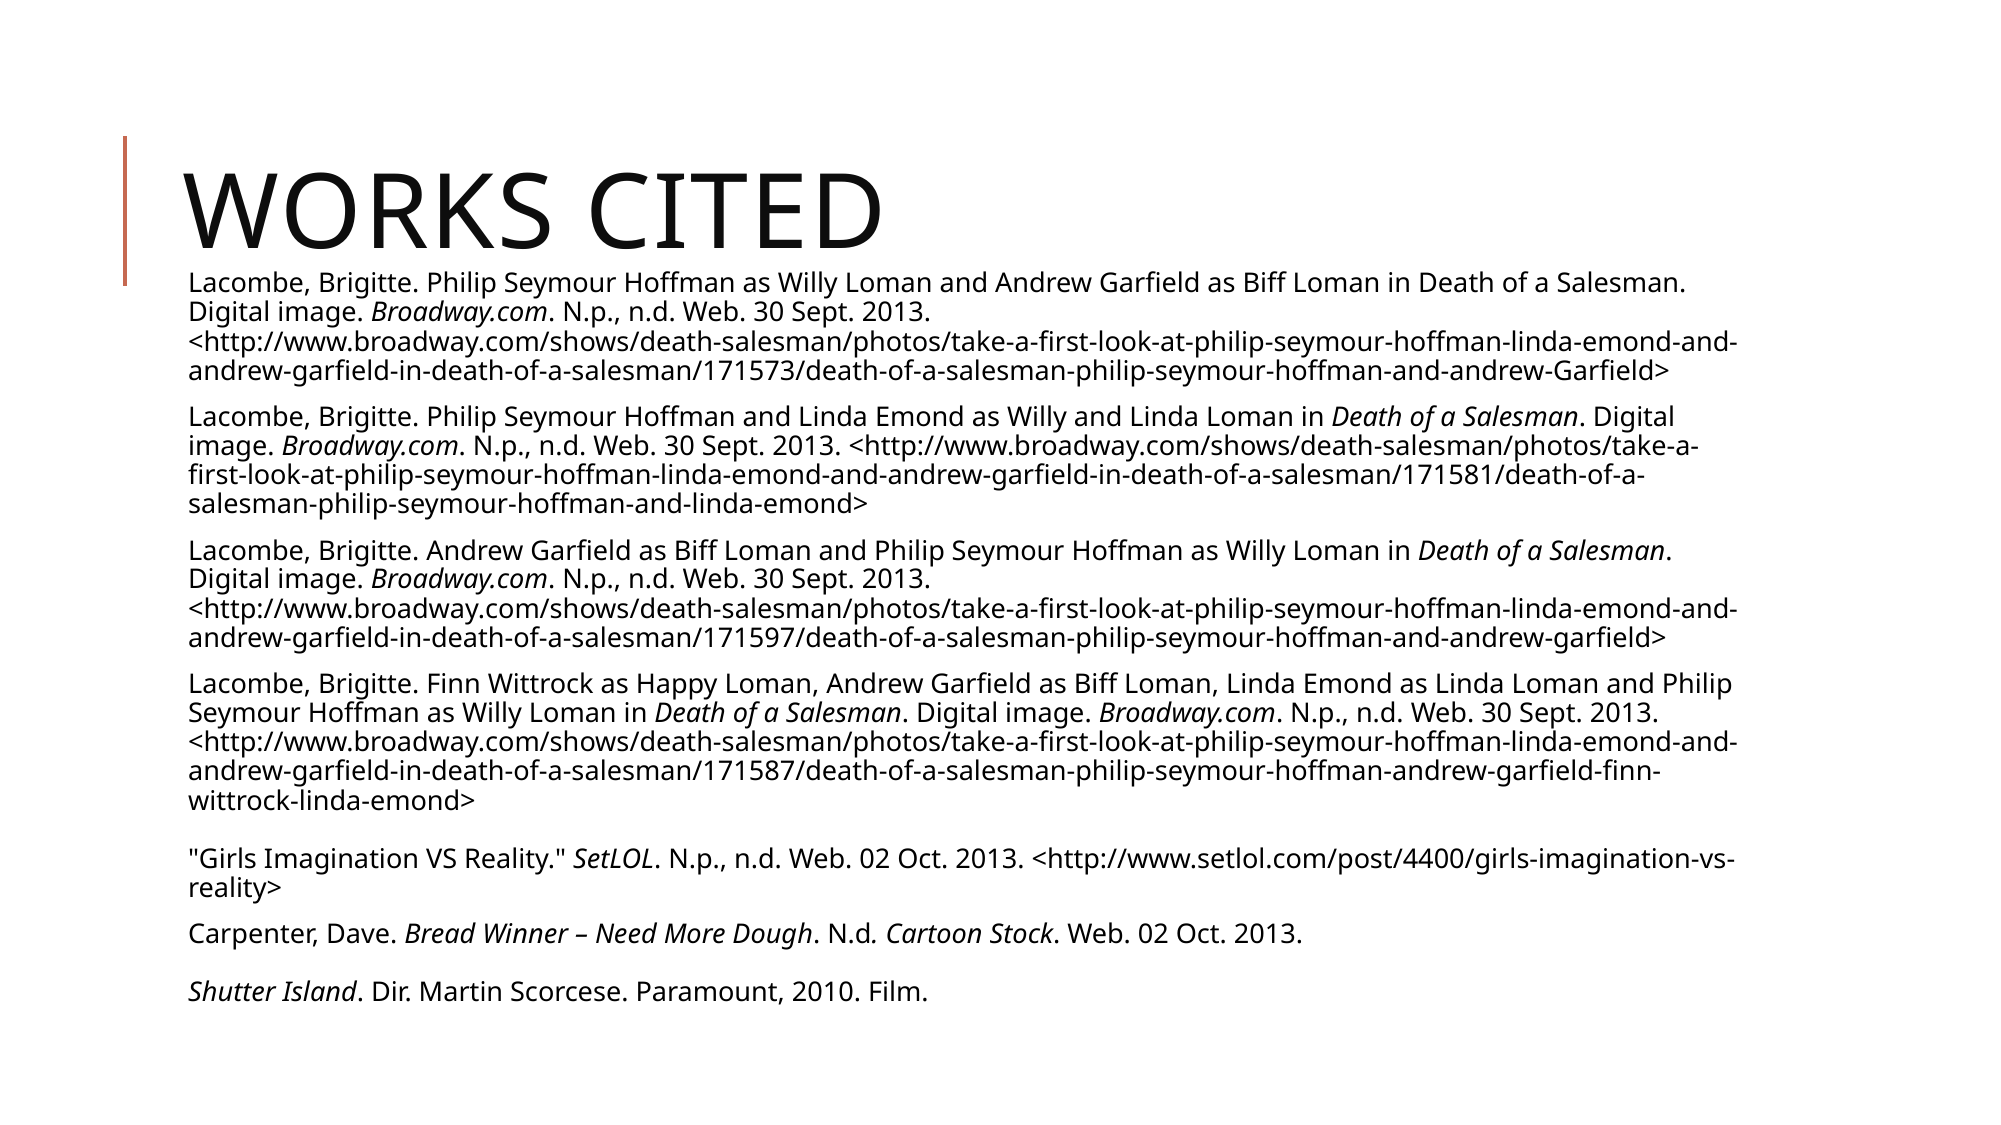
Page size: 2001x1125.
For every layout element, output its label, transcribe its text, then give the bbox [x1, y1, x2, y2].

list Lacombe, Brigitte. Philip Seymour Hoffman as Willy Loman and Andrew Garfield as Biff Loman in Death of a Salesman. Digital image. Broadway.com. N.p., n.d. Web. 30 Sept. 2013. <http://www.broadway.com/shows/death-salesman/photos/take-a-first-look-at-philip-seymour-hoffman-linda-emond-and-andrew-garfield-in-death-of-a-salesman/171573/death-of-a-salesman-philip-seymour-hoffman-and-andrew-Garfield> Lacombe, Brigitte. Philip Seymour Hoffman and Linda Emond as Willy and Linda Loman in Death of a Salesman. Digital image. Broadway.com. N.p., n.d. Web. 30 Sept. 2013. <http://www.broadway.com/shows/death-salesman/photos/take-a-first-look-at-philip-seymour-hoffman-linda-emond-and-andrew-garfield-in-death-of-a-salesman/171581/death-of-a-salesman-philip-seymour-hoffman-and-linda-emond> Lacombe, Brigitte. Andrew Garfield as Biff Loman and Philip Seymour Hoffman as Willy Loman in Death of a Salesman. Digital image. Broadway.com. N.p., n.d. Web. 30 Sept. 2013. <http://www.broadway.com/shows/death-salesman/photos/take-a-first-look-at-philip-seymour-hoffman-linda-emond-and-andrew-garfield-in-death-of-a-salesman/171597/death-of-a-salesman-philip-seymour-hoffman-and-andrew-garfield> Lacombe, Brigitte. Finn Wittrock as Happy Loman, Andrew Garfield as Biff Loman, Linda Emond as Linda Loman and Philip Seymour Hoffman as Willy Loman in Death of a Salesman. Digital image. Broadway.com. N.p., n.d. Web. 30 Sept. 2013. <http://www.broadway.com/shows/death-salesman/photos/take-a-first-look-at-philip-seymour-hoffman-linda-emond-and-andrew-garfield-in-death-of-a-salesman/171587/death-of-a-salesman-philip-seymour-hoffman-andrew-garfield-finn-wittrock-linda-emond> "Girls Imagination VS Reality." SetLOL. N.p., n.d. Web. 02 Oct. 2013. <http://www.setlol.com/post/4400/girls-imagination-vs-reality> Carpenter, Dave. Bread Winner – Need More Dough. N.d. Cartoon Stock. Web. 02 Oct. 2013. Shutter Island. Dir. Martin Scorcese. Paramount, 2010. Film. [168, 261, 1763, 1035]
title Works Cited [168, 96, 1763, 261]
